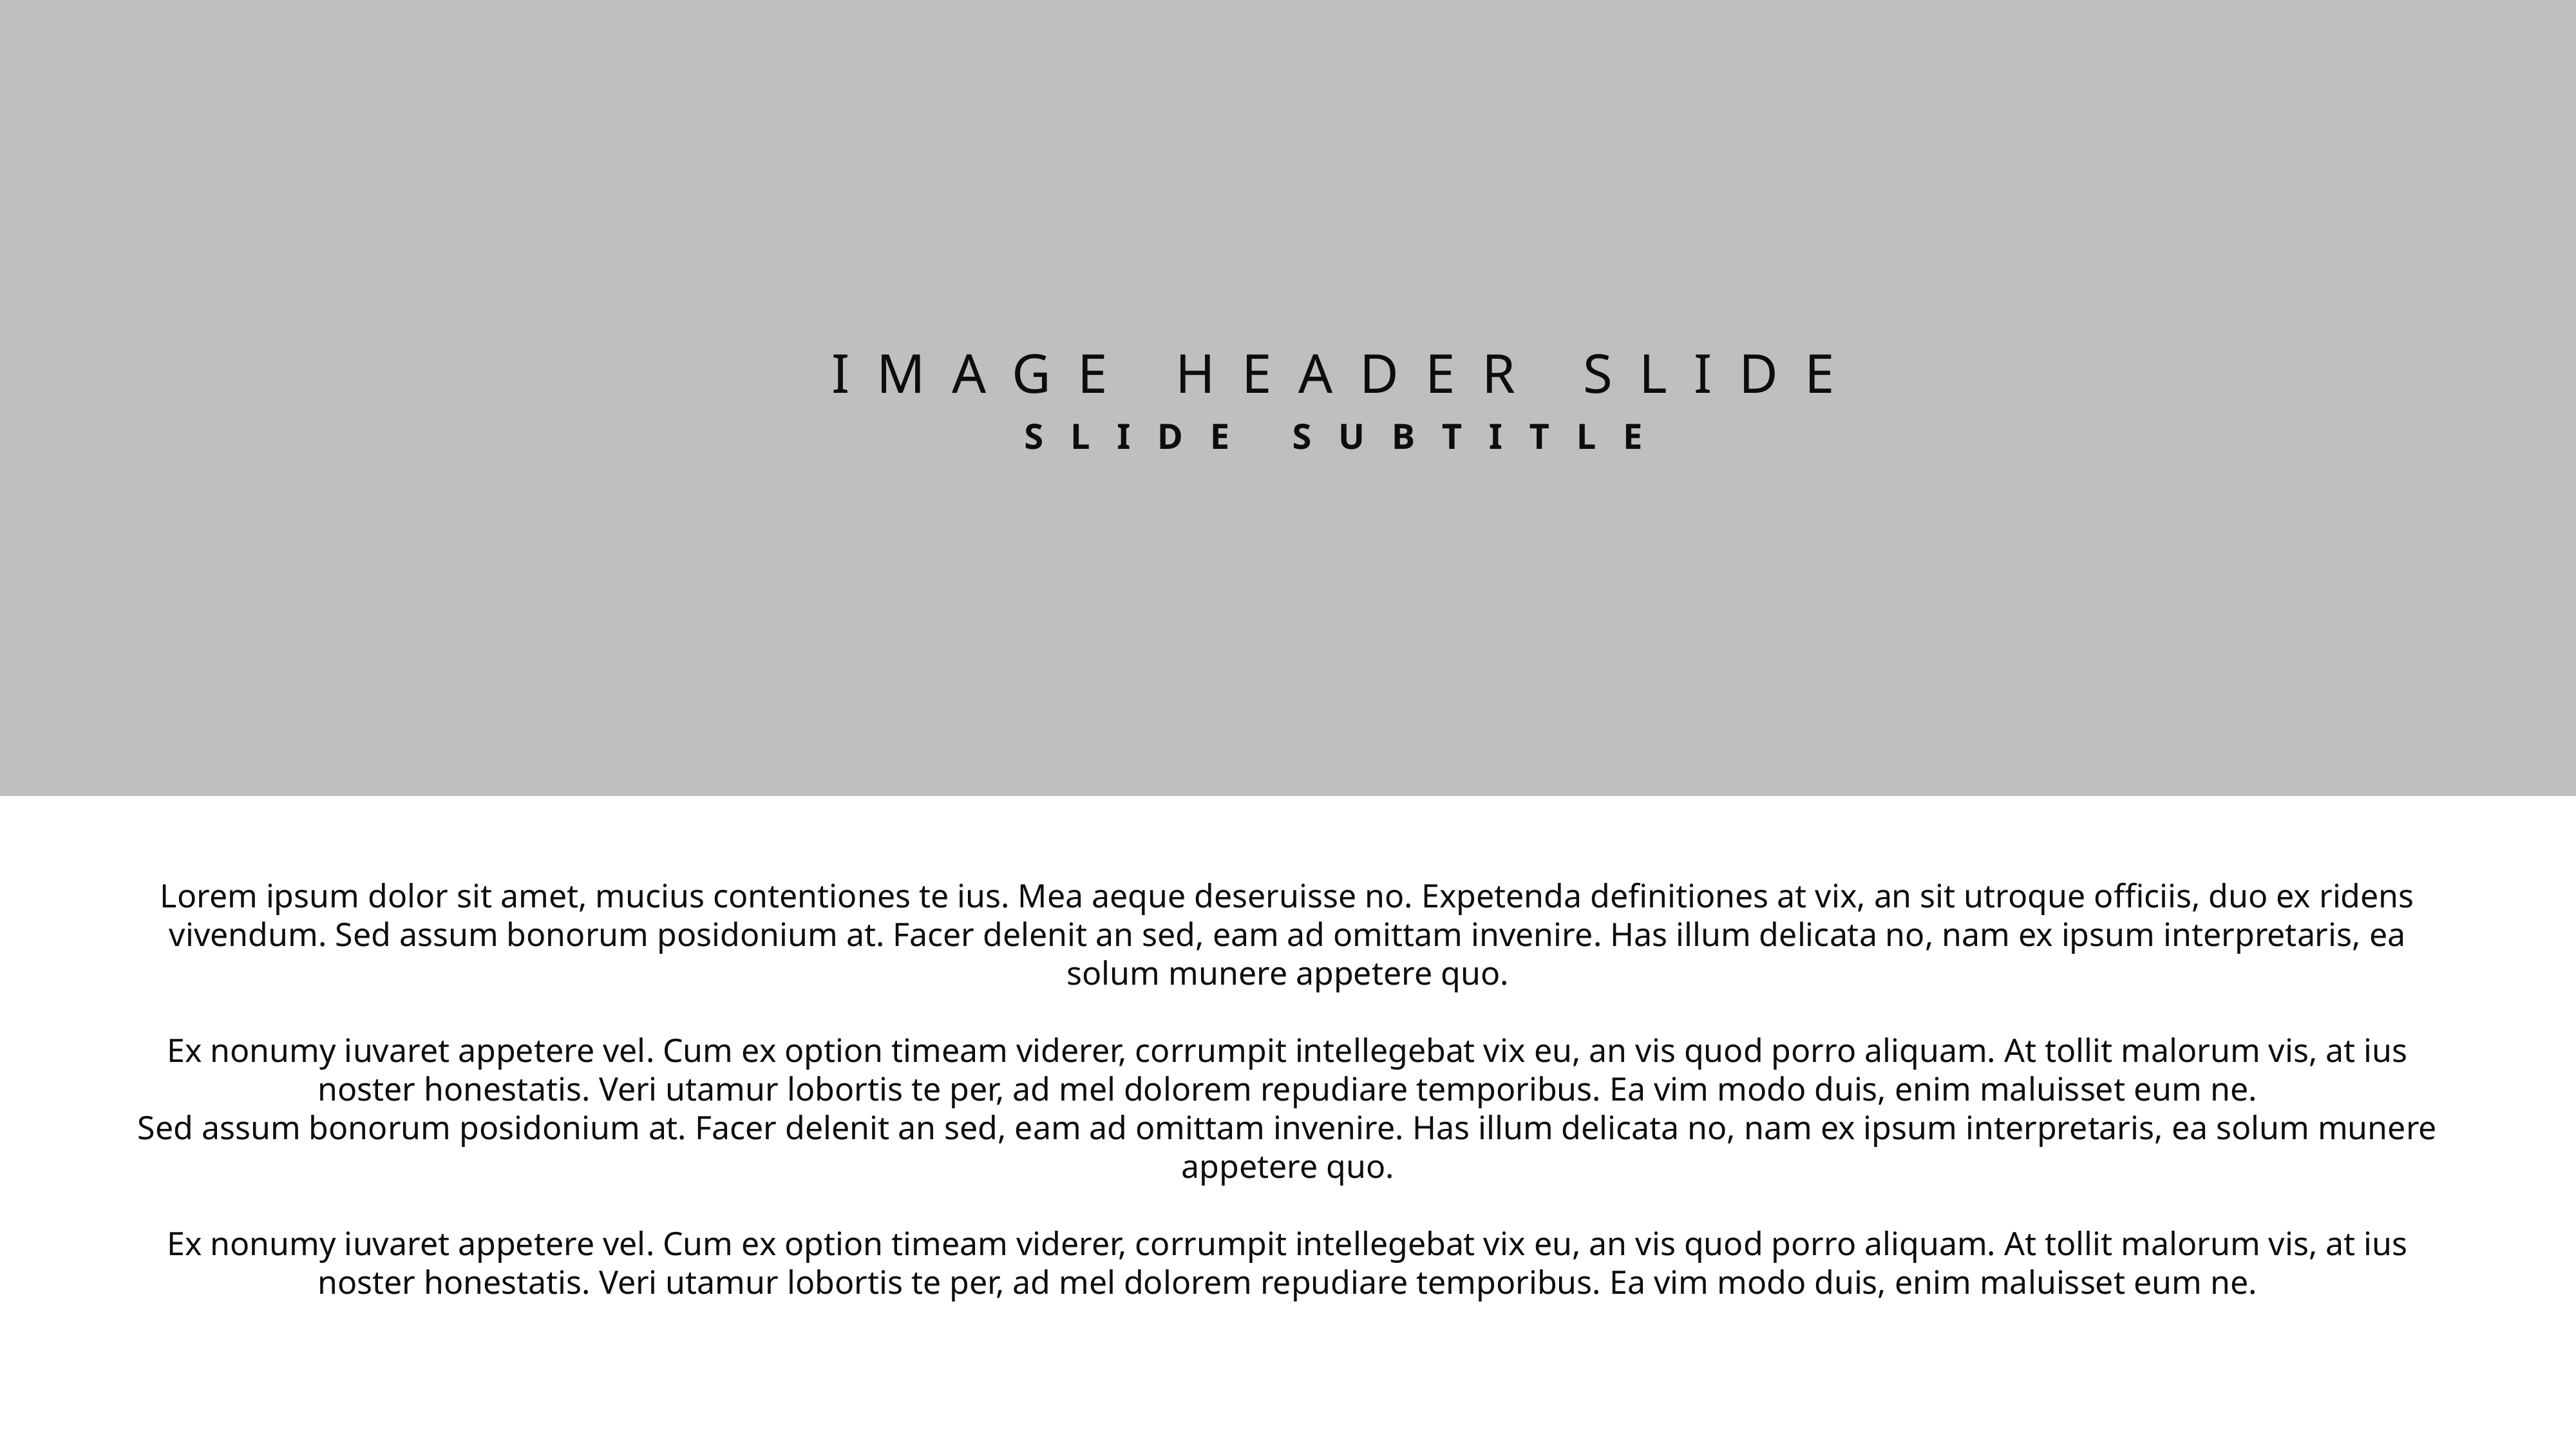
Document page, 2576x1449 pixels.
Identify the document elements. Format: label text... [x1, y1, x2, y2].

text_box Lorem ipsum dolor sit amet, mucius contentiones te ius. Mea aeque deseruisse no. Expetenda definitiones at vix, an sit utroque officiis, duo ex ridens vivendum. Sed assum bonorum posidonium at. Facer delenit an sed, eam ad omittam invenire. Has illum delicata no, nam ex ipsum interpretaris, ea solum munere appetere quo. Ex nonumy iuvaret appetere vel. Cum ex option timeam viderer, corrumpit intellegebat vix eu, an vis quod porro aliquam. At tollit malorum vis, at ius noster honestatis. Veri utamur lobortis te per, ad mel dolorem repudiare temporibus. Ea vim modo duis, enim maluisset eum ne. Sed assum bonorum posidonium at. Facer delenit an sed, eam ad omittam invenire. Has illum delicata no, nam ex ipsum interpretaris, ea solum munere appetere quo. Ex nonumy iuvaret appetere vel. Cum ex option timeam viderer, corrumpit intellegebat vix eu, an vis quod porro aliquam. At tollit malorum vis, at ius noster honestatis. Veri utamur lobortis te per, ad mel dolorem repudiare temporibus. Ea vim modo duis, enim maluisset eum ne. [111, 871, 2465, 1345]
text_box [0, 0, 2576, 797]
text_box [807, 334, 1861, 462]
